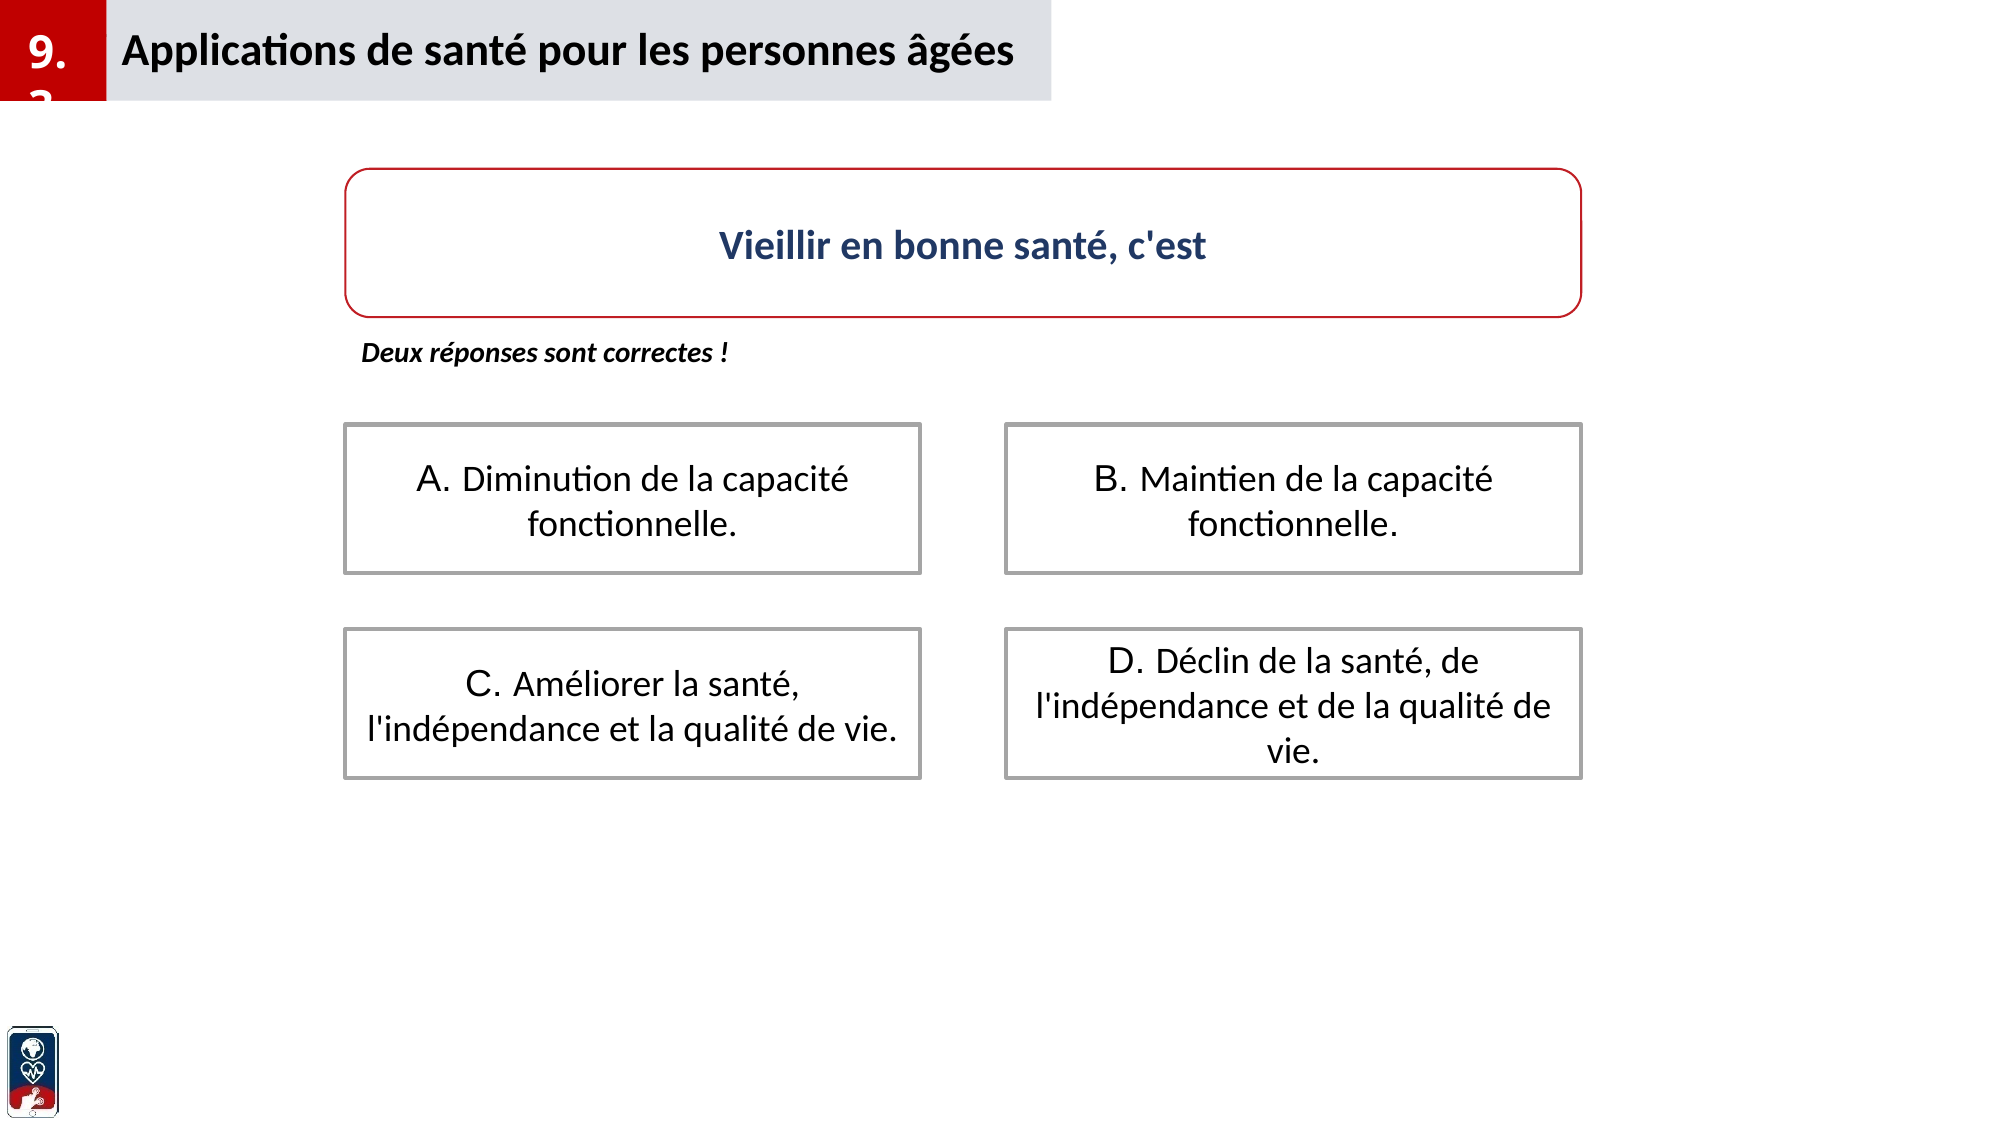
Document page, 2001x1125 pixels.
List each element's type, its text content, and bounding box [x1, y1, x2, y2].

picture [7, 1026, 59, 1118]
text_box A. Diminution de la capacité fonctionnelle. [343, 422, 922, 575]
text_box C. Améliorer la santé, l'indépendance et la qualité de vie. [343, 627, 922, 780]
text_box Vieillir en bonne santé, c'est [345, 168, 1582, 318]
text_box [0, 0, 106, 101]
text_box 9.3 [13, 15, 107, 86]
text_box Applications de santé pour les personnes âgées [106, 0, 1052, 101]
text_box B. Maintien de la capacité fonctionnelle. [1004, 422, 1583, 575]
text_box Deux réponses sont correctes ! [346, 325, 867, 376]
text_box D. Déclin de la santé, de l'indépendance et de la qualité de vie. [1004, 627, 1583, 780]
